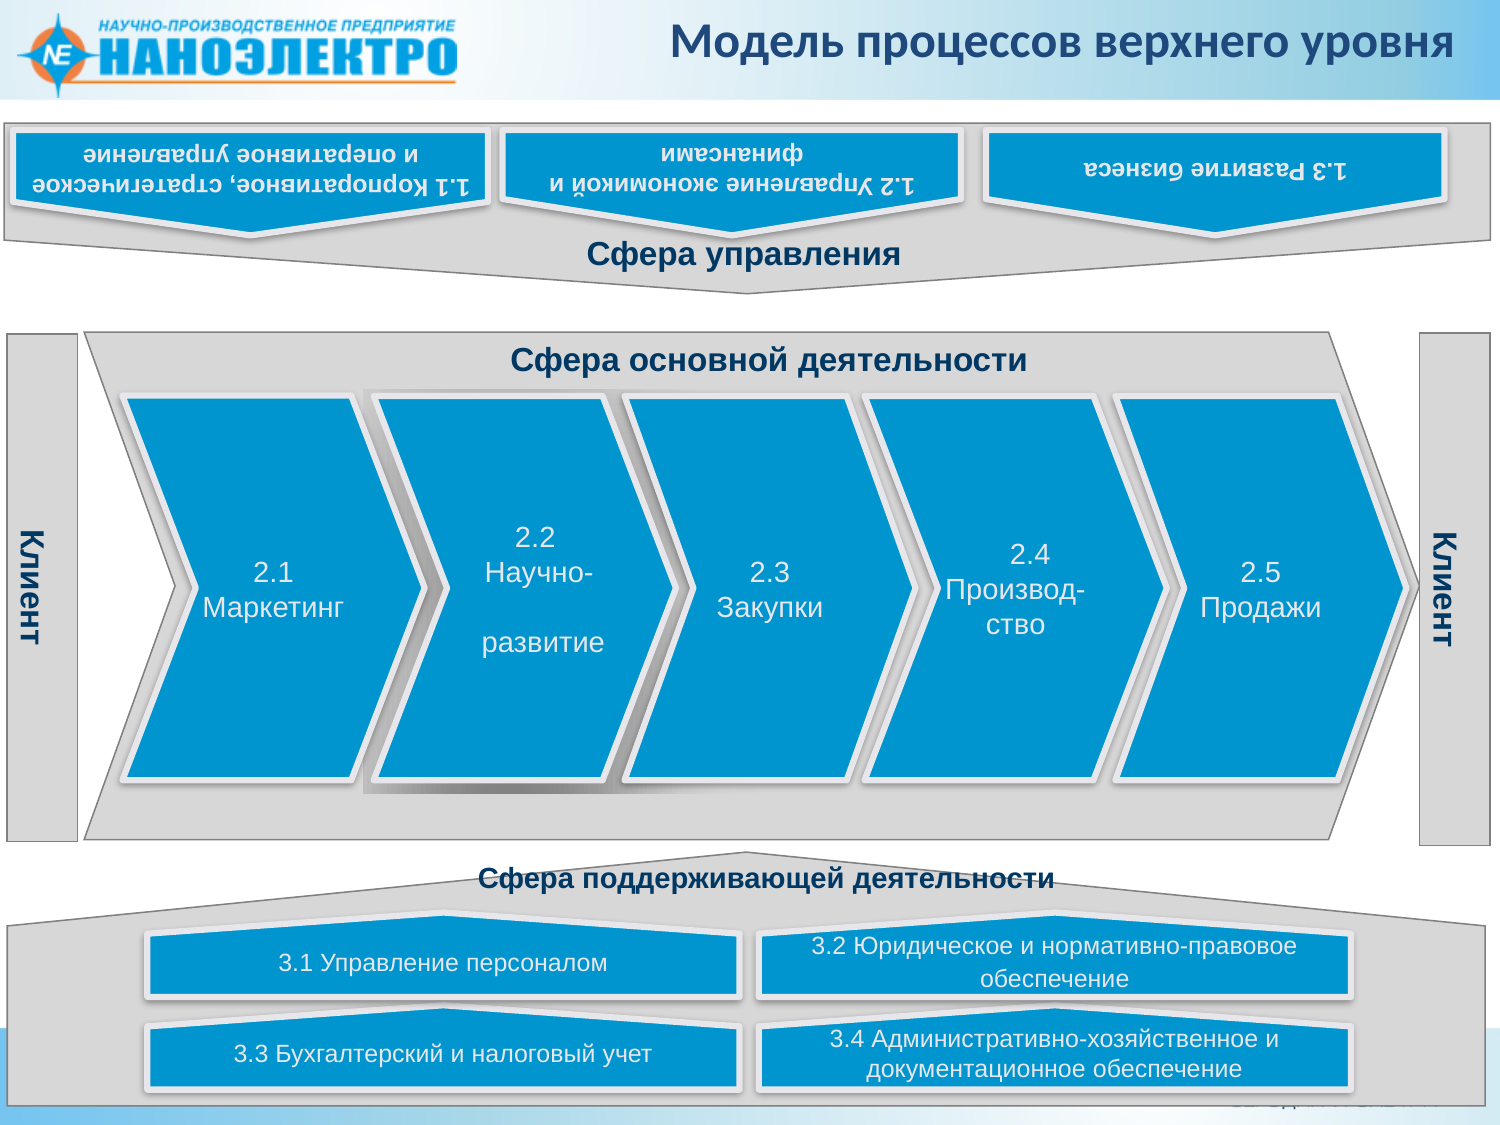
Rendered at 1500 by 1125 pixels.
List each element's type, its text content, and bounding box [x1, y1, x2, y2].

text_box 2.2 Научно- техническое развитие [373, 395, 677, 781]
text_box Сфера поддерживающей деятельности [376, 847, 1158, 902]
text_box [4, 123, 1491, 273]
text_box 1.1 Корпоративное, стратегическое и оперативное управление [13, 129, 489, 236]
text_box 2.1 Маркетинг [122, 395, 425, 781]
text_box [7, 889, 1486, 1106]
text_box 2.3 Закупки [624, 395, 916, 781]
text_box 2.5 Продажи [1115, 395, 1407, 781]
text_box 3.2 Юридическое и нормативно-правовое обеспечение [758, 912, 1352, 997]
text_box Клиент [6, 334, 78, 842]
text_box [556, 280, 938, 294]
picture [440, 44, 444, 69]
text_box 3.1 Управление персоналом [147, 912, 740, 997]
list Модель процессов верхнего уровня [29, 0, 1471, 102]
text_box Клиент [1419, 333, 1491, 846]
text_box Сфера управления [444, 226, 1045, 280]
text_box Сфера основной деятельности [488, 332, 1051, 386]
text_box 3.4 Административно-хозяйственное и документационное обеспечение [758, 1006, 1352, 1090]
picture [0, 0, 1500, 1125]
text_box 1.2 Управление экономикой и финансами [502, 129, 961, 226]
text_box 1.3 Развитие бизнеса [985, 129, 1445, 236]
text_box [84, 332, 1419, 840]
text_box 3.3 Бухгалтерский и налоговый учет [147, 1006, 740, 1090]
text_box 2.4 Производ-ство [864, 395, 1167, 781]
